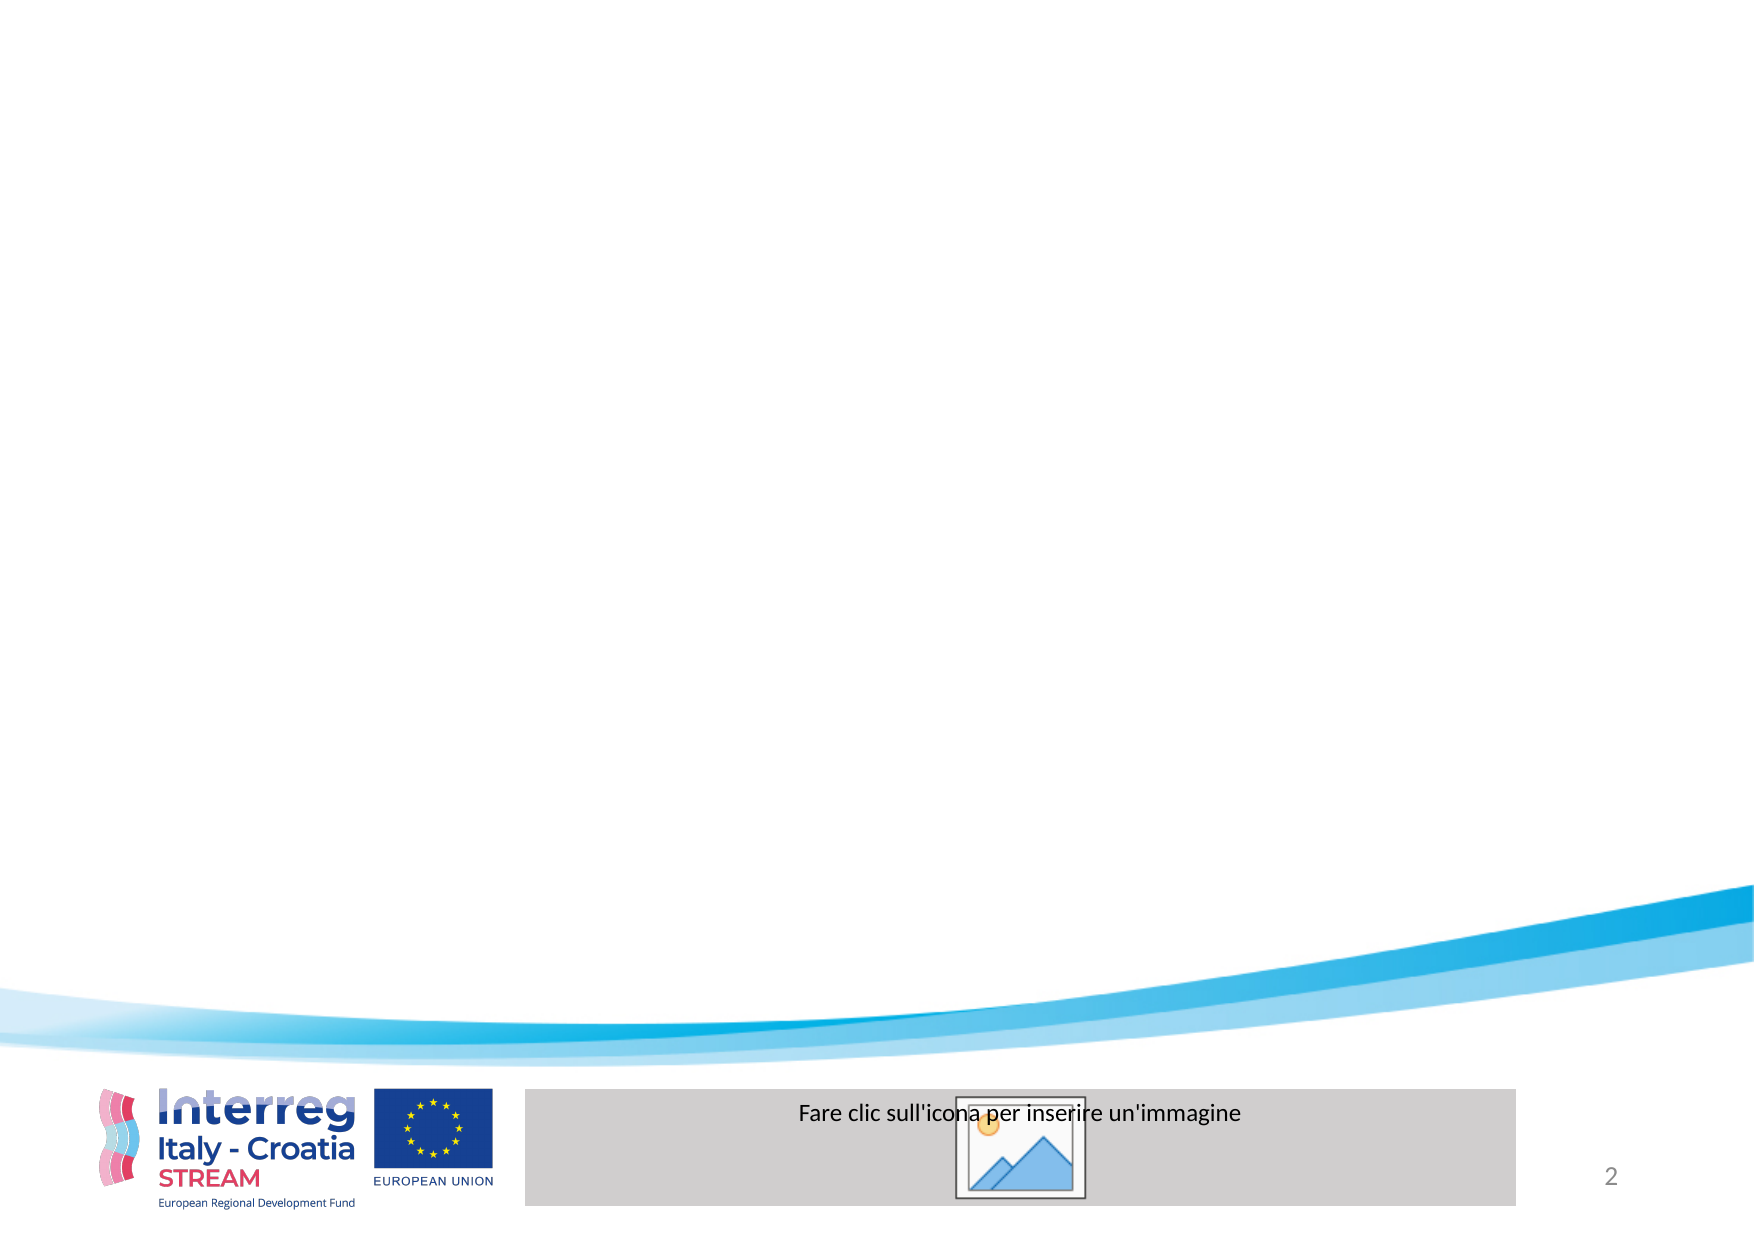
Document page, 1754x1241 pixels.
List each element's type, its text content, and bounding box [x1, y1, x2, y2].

picture [0, 884, 1754, 1220]
slide_number 2 [1521, 1132, 1634, 1216]
